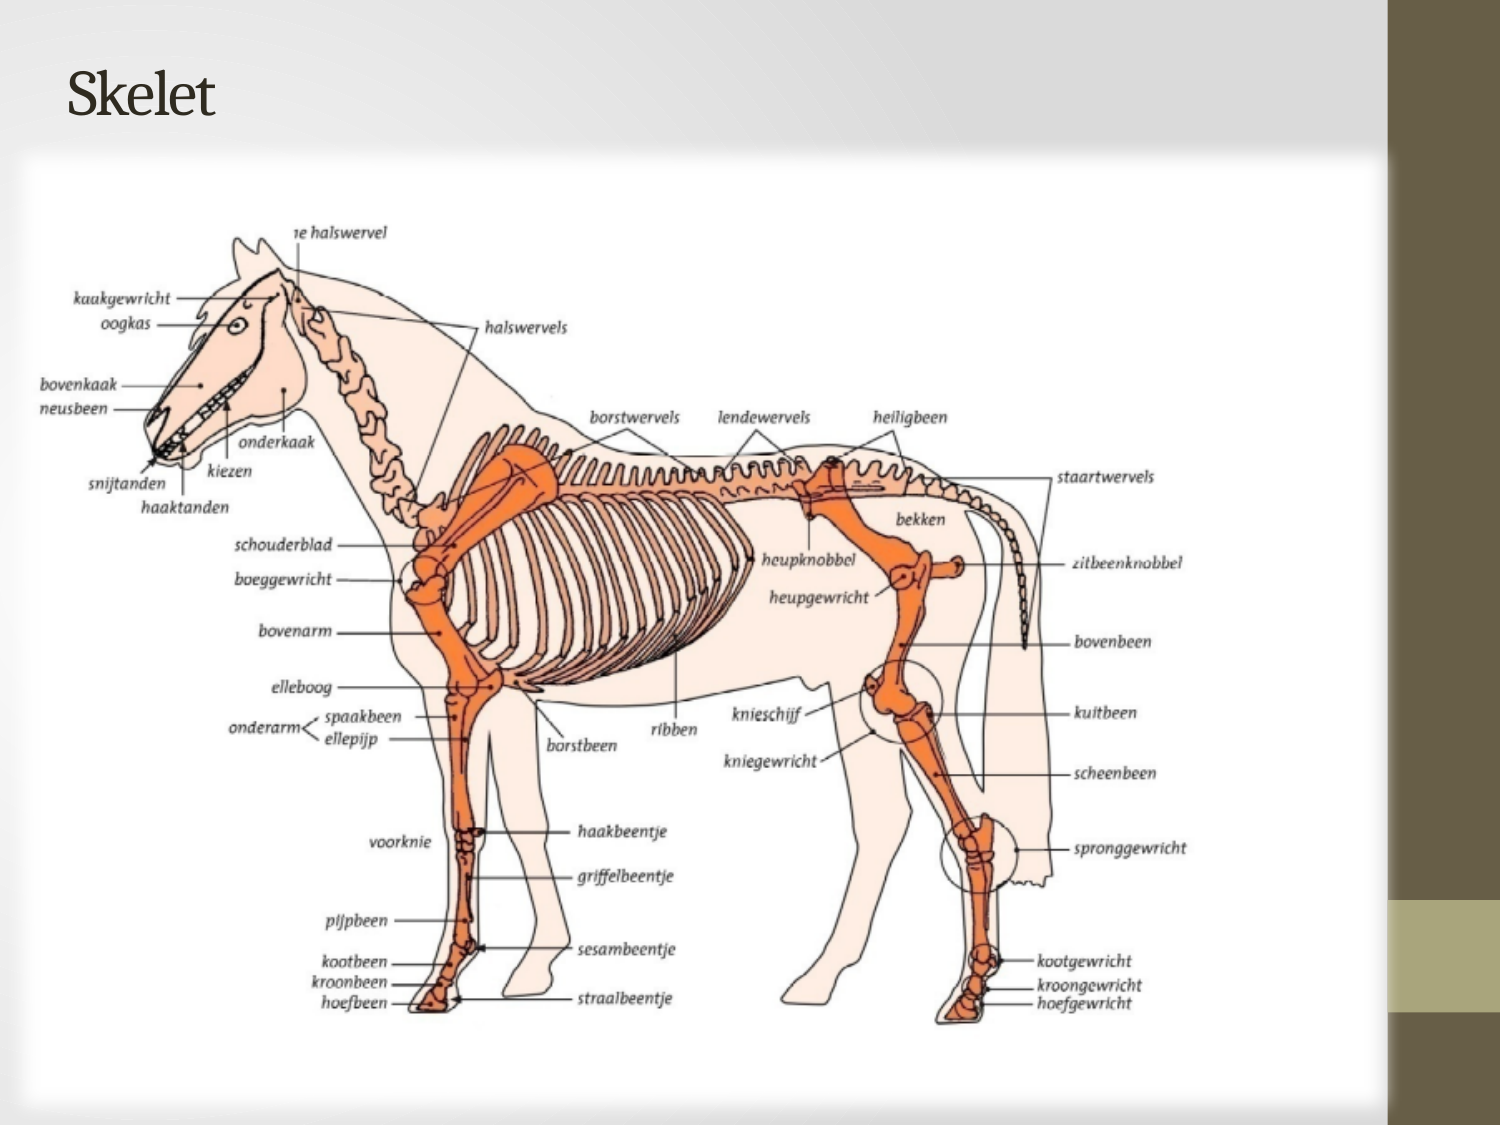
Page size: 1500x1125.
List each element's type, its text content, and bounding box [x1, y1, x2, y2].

title Skelet [53, 42, 1354, 129]
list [4, 136, 1402, 1125]
